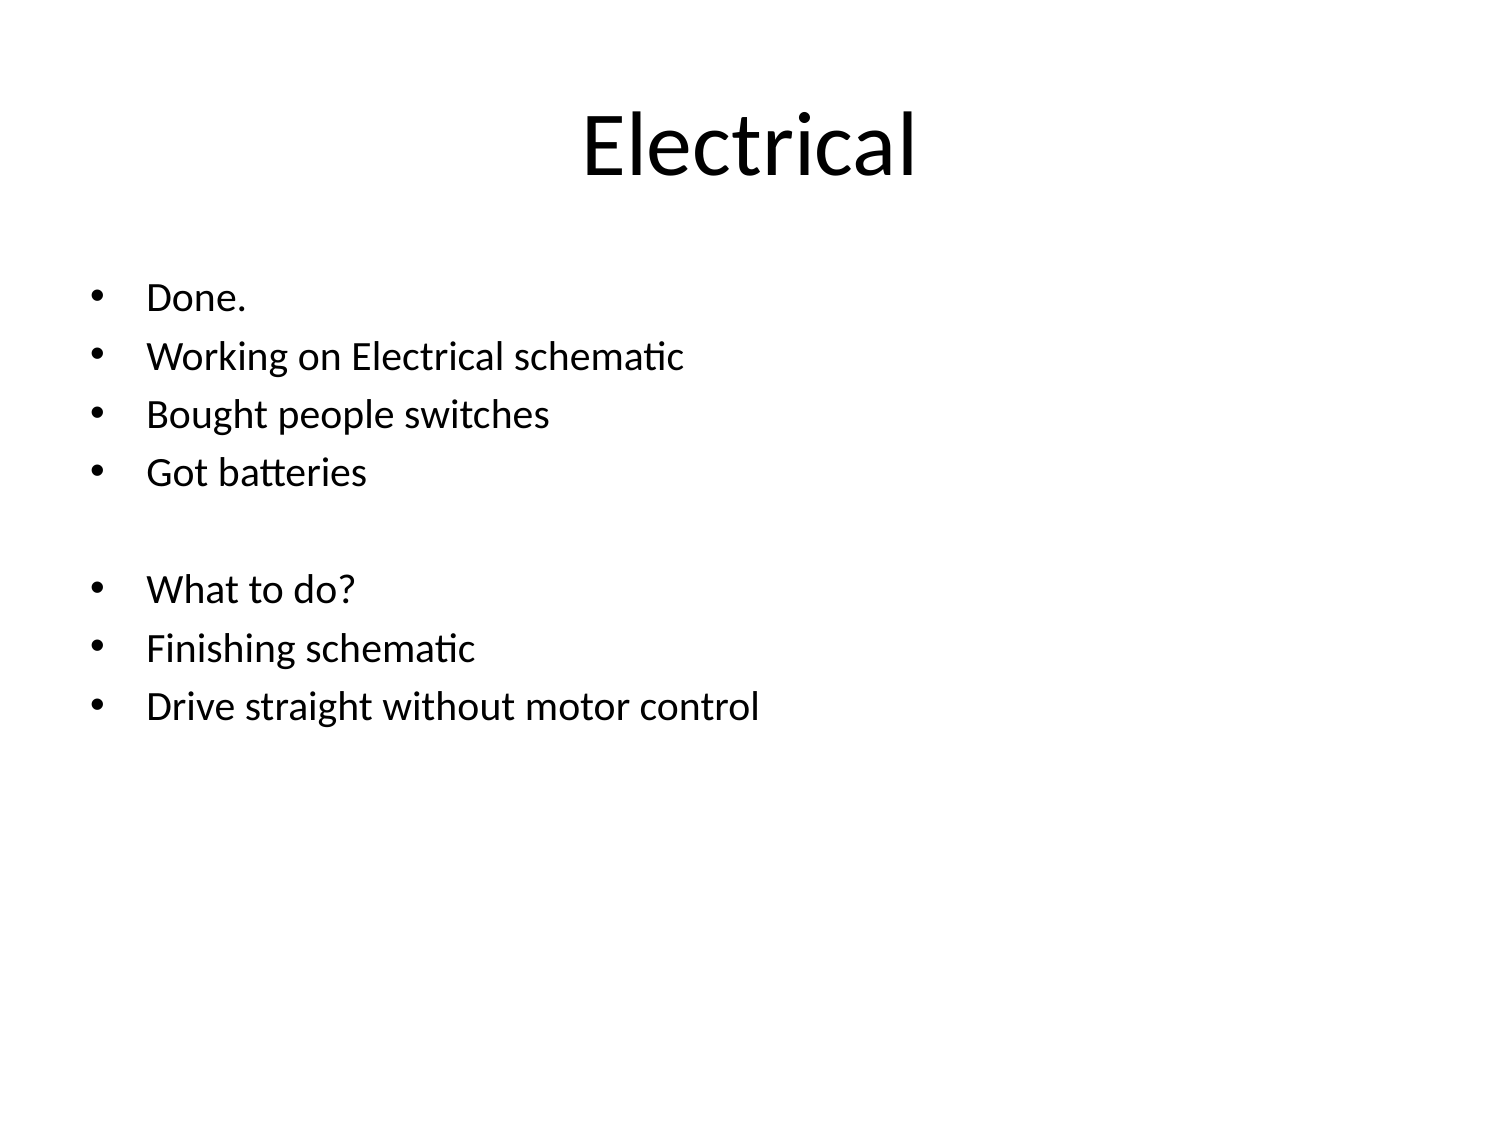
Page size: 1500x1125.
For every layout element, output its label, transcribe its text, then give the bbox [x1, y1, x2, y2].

list Done. Working on Electrical schematic Bought people switches Got batteries What to do? Finishing schematic Drive straight without motor control [75, 262, 1425, 1005]
title Electrical [75, 45, 1425, 233]
